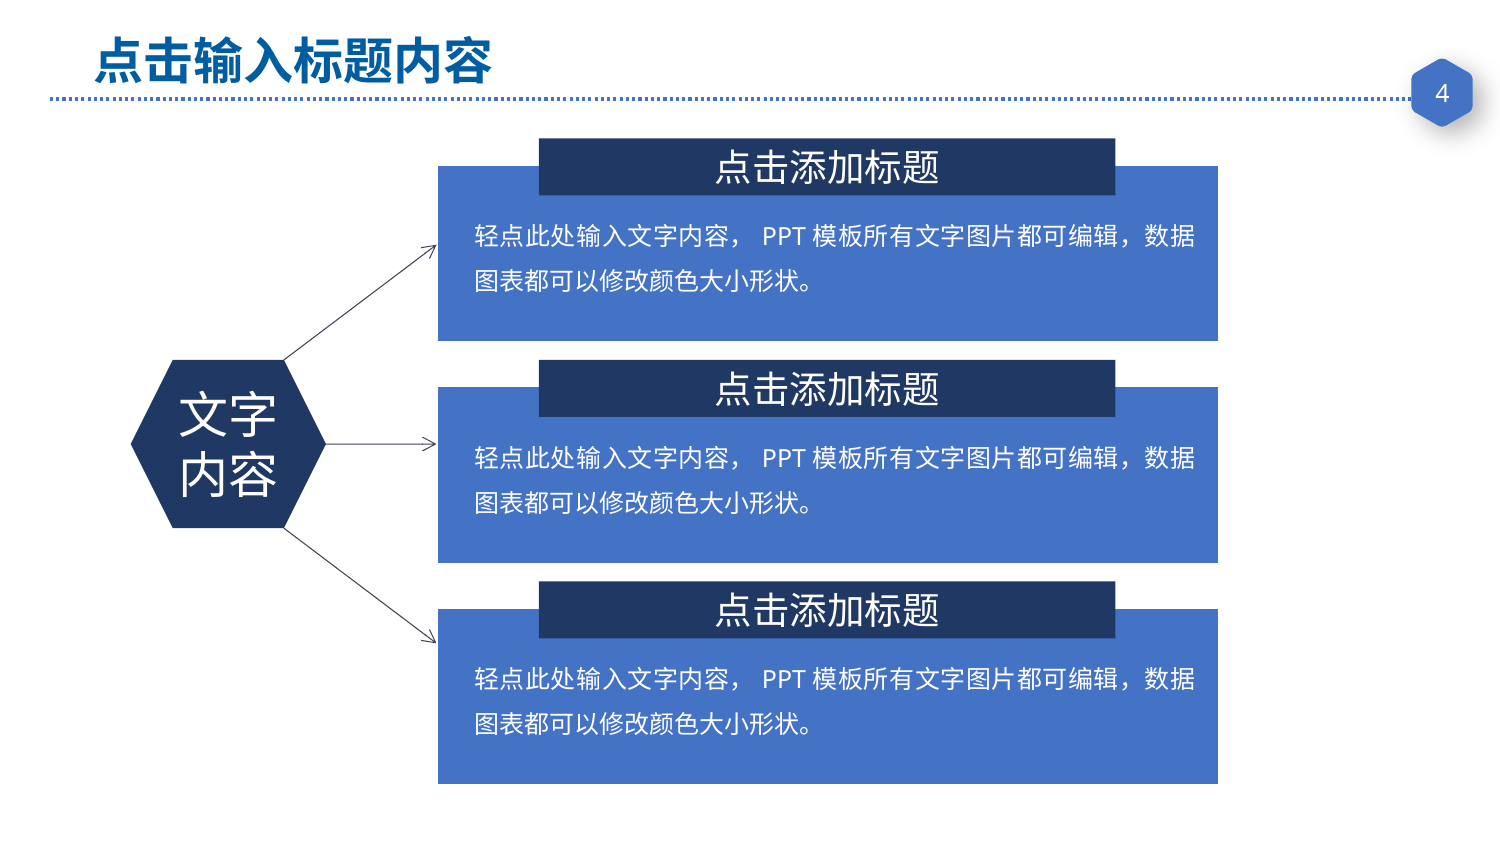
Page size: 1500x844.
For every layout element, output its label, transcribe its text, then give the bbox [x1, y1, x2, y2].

text_box 文字内容 [129, 358, 327, 530]
text_box 轻点此处输入文字内容，PPT模板所有文字图片都可编辑，数据图表都可以修改颜色大小形状。 [463, 643, 1208, 745]
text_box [283, 528, 437, 644]
text_box 点击添加标题 [538, 580, 1116, 639]
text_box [283, 244, 437, 360]
text_box 轻点此处输入文字内容，PPT模板所有文字图片都可编辑，数据图表都可以修改颜色大小形状。 [463, 421, 1208, 523]
text_box 点击输入标题内容 [82, 23, 611, 95]
text_box [436, 164, 1220, 343]
text_box [436, 607, 1220, 786]
text_box 轻点此处输入文字内容，PPT模板所有文字图片都可编辑，数据图表都可以修改颜色大小形状。 [463, 200, 1208, 302]
text_box 点击添加标题 [538, 137, 1116, 196]
text_box 点击添加标题 [538, 359, 1116, 418]
text_box [436, 385, 1220, 565]
